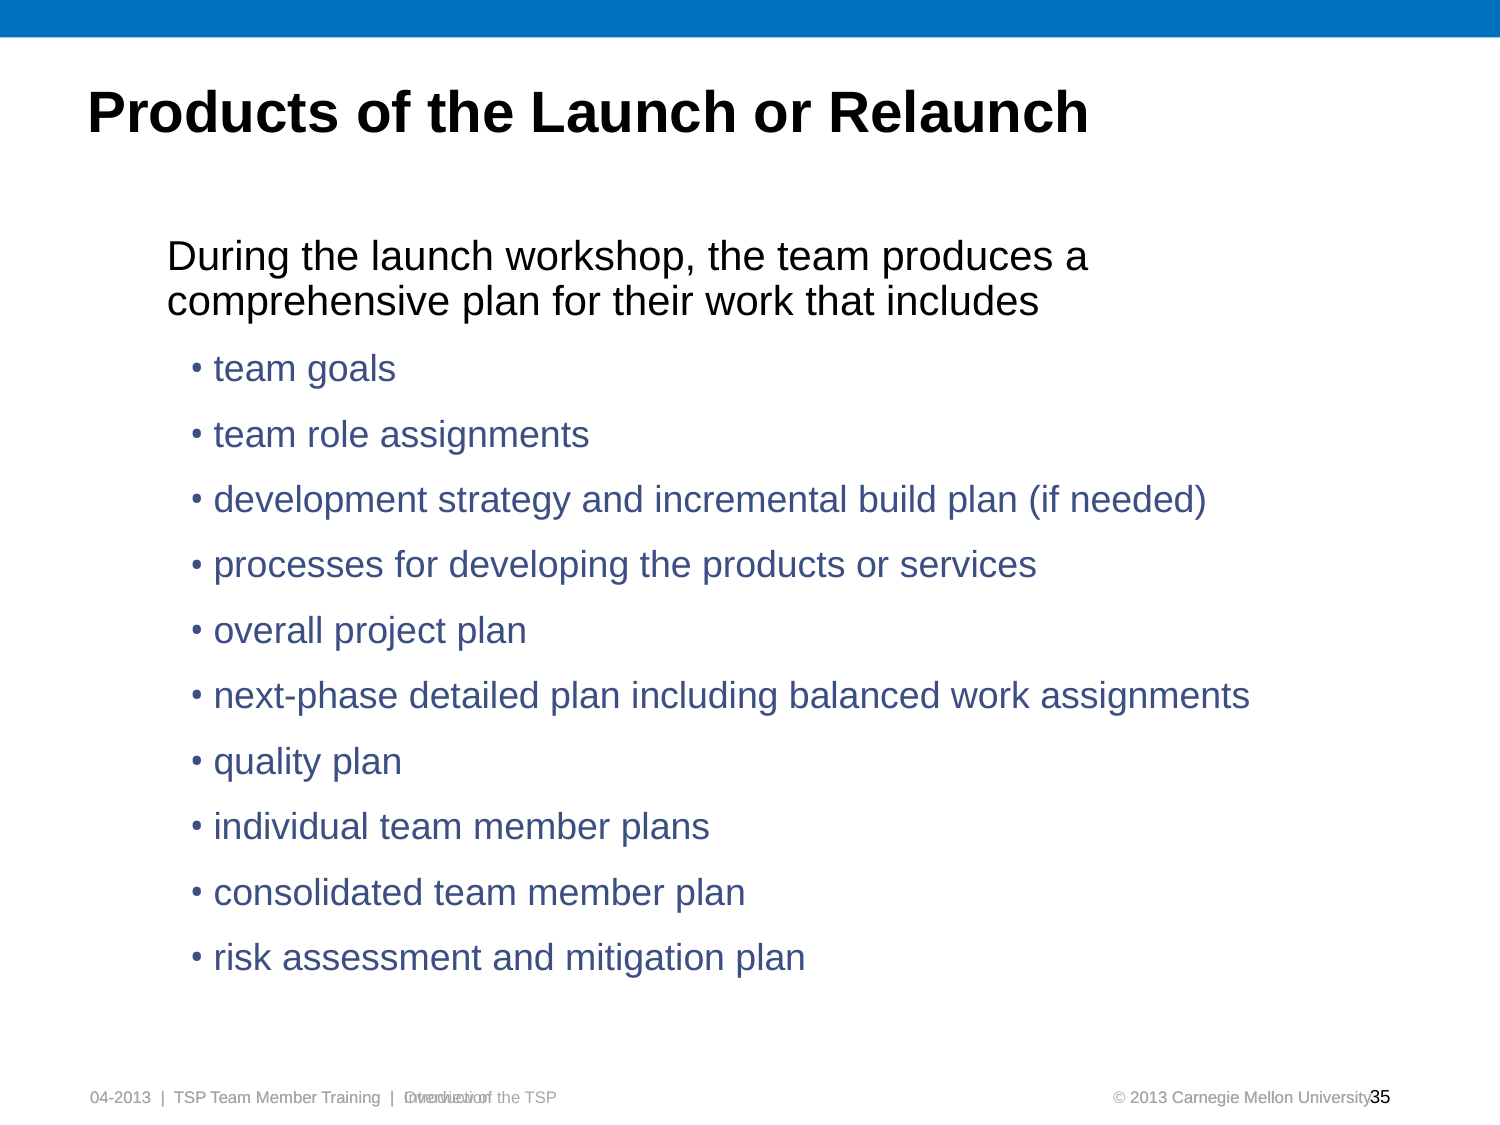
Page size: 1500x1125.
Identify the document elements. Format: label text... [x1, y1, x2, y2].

title Products of the Launch or Relaunch [87, 87, 1439, 226]
list During the launch workshop, the team produces a comprehensive plan for their work that includes team goals team role assignments development strategy and incremental build plan (if needed) processes for developing the products or services overall project plan next-phase detailed plan including balanced work assignments quality plan individual team member plans consolidated team member plan risk assessment and mitigation plan [166, 234, 1384, 988]
